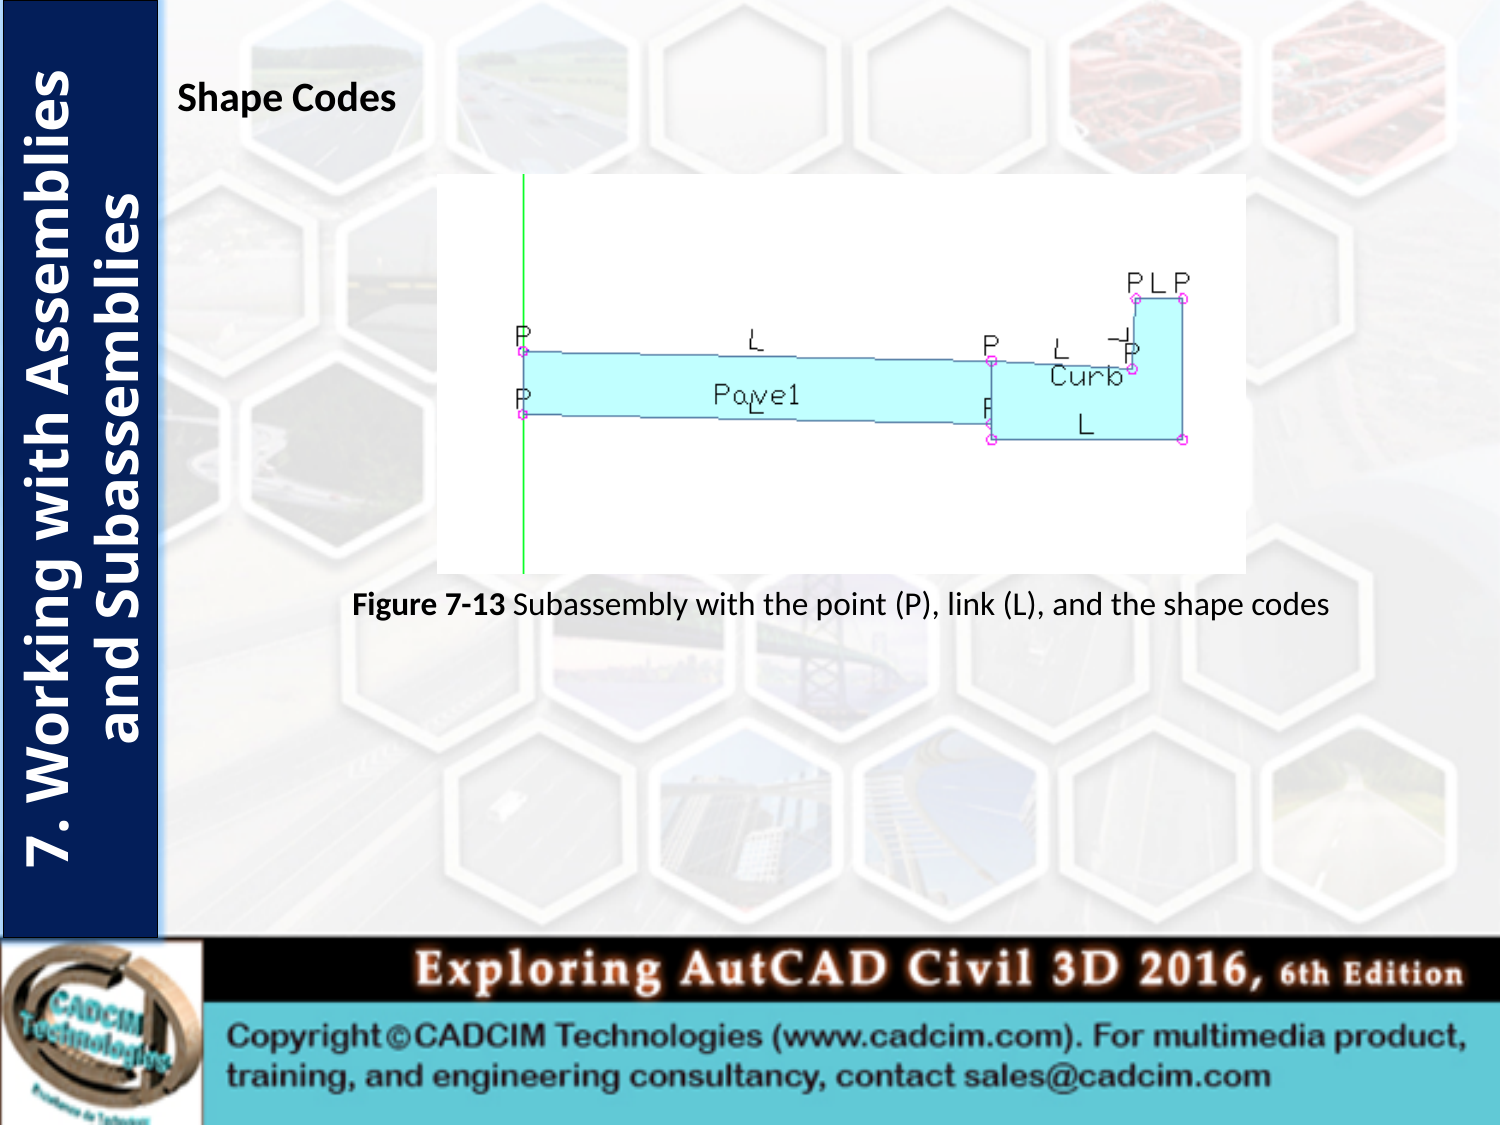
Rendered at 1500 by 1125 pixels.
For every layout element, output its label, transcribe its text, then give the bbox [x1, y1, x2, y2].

text_box Figure 7-13 Subassembly with the point (P), link (L), and the shape codes [337, 574, 1363, 630]
text_box Shape Codes [162, 62, 500, 128]
picture [0, 0, 1500, 1125]
